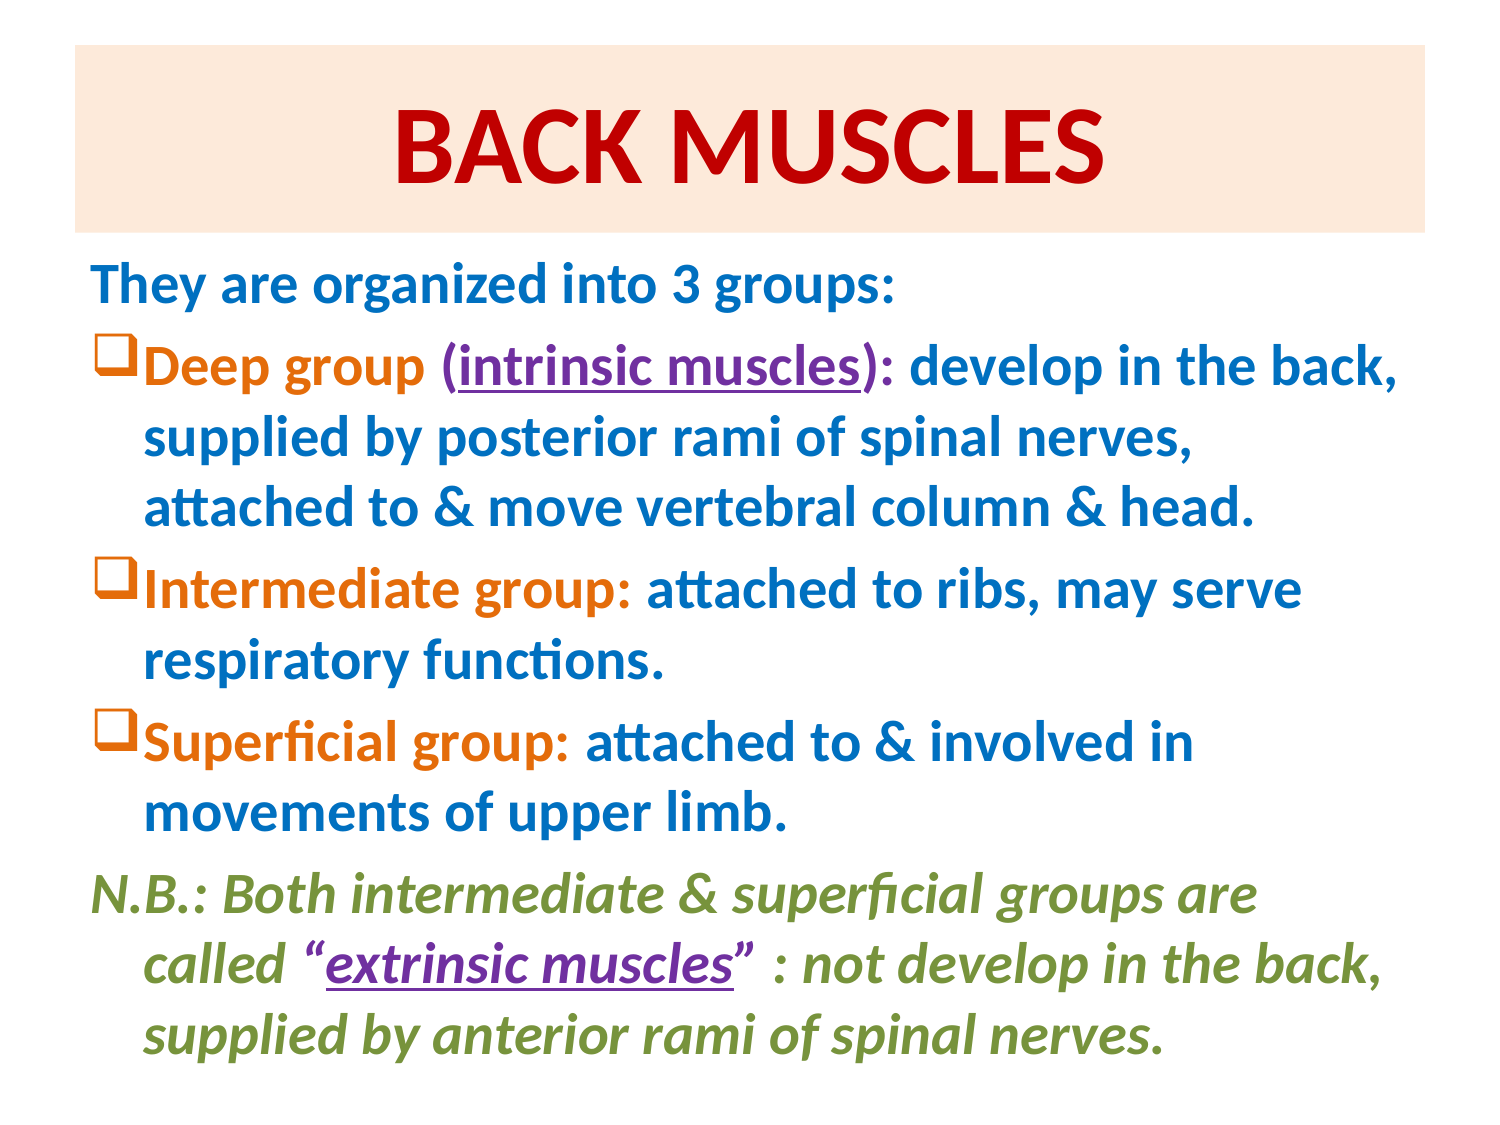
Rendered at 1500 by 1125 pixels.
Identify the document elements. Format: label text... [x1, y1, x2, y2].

title BACK MUSCLES [75, 45, 1425, 233]
list They are organized into 3 groups: Deep group (intrinsic muscles): develop in the back, supplied by posterior rami of spinal nerves, attached to & move vertebral column & head. Intermediate group: attached to ribs, may serve respiratory functions. Superficial group: attached to & involved in movements of upper limb. N.B.: Both intermediate & superficial groups are called “extrinsic muscles” : not develop in the back, supplied by anterior rami of spinal nerves. [75, 237, 1425, 1088]
